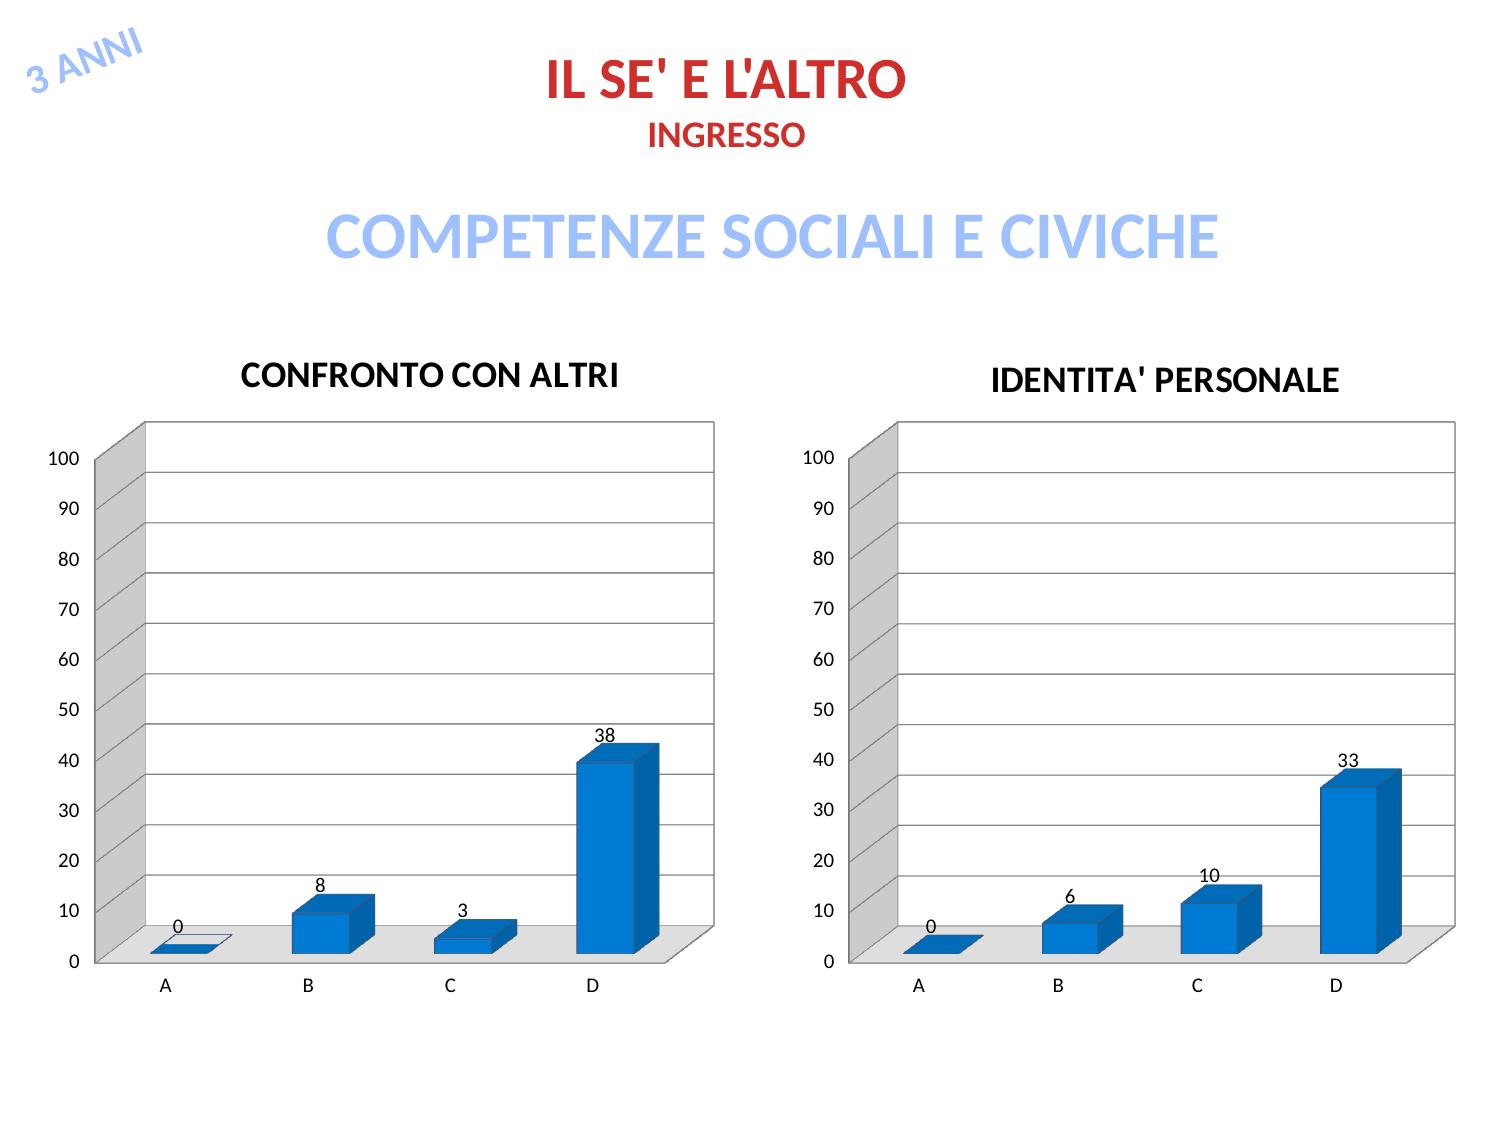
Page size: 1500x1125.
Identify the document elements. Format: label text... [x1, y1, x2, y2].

text_box 3 ANNI [0, 0, 166, 117]
text_box IL SE' E L'ALTRO INGRESSO [530, 33, 923, 163]
chart [29, 326, 733, 1012]
chart [785, 326, 1473, 1012]
text_box Competenze sociali e civiche [253, 184, 1294, 280]
